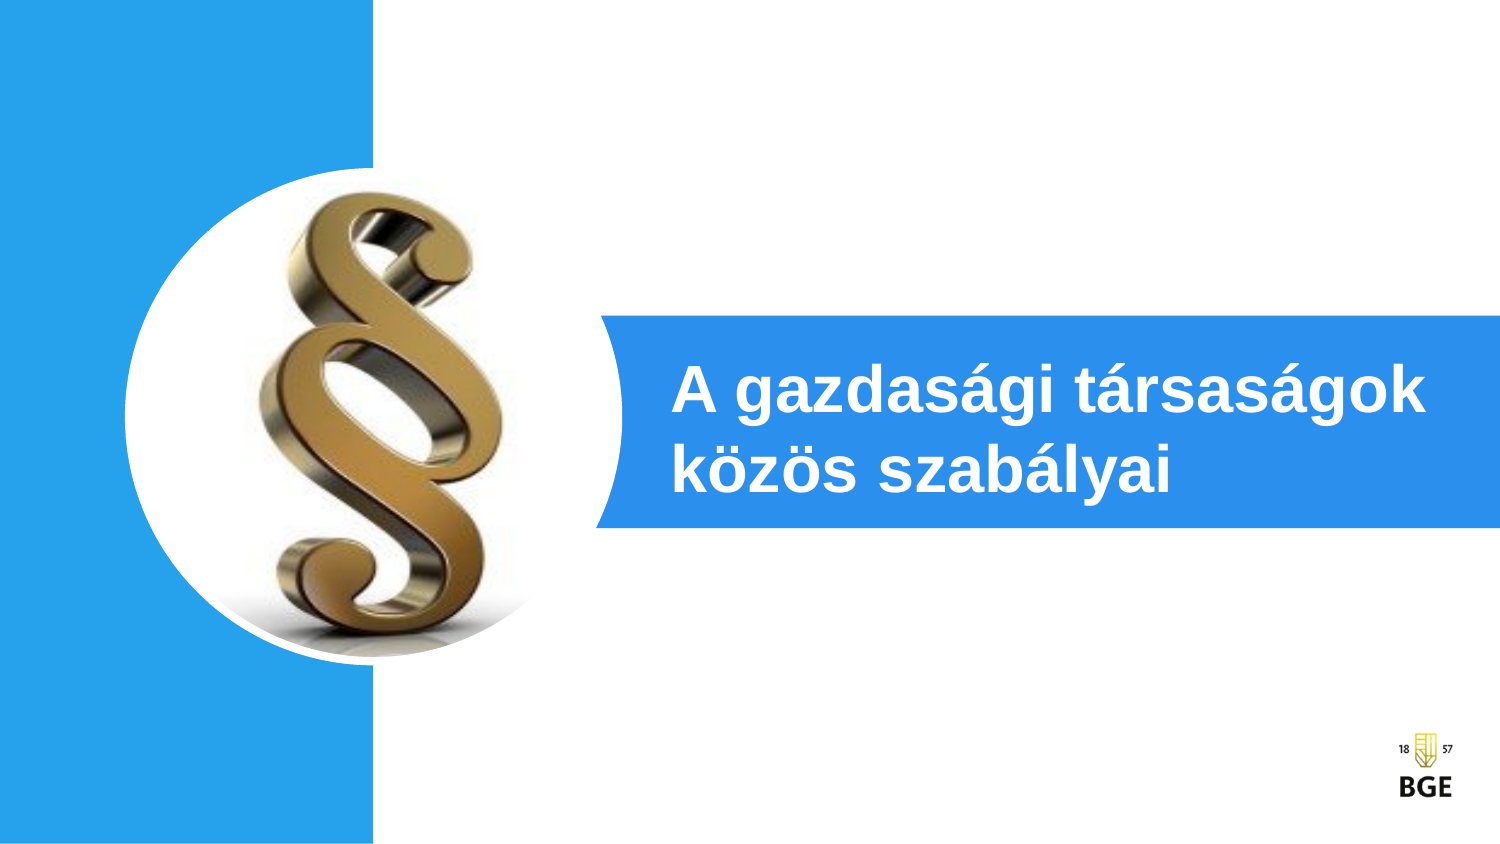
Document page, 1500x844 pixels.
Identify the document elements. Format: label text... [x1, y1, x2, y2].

list A gazdasági társaságok közös szabályai [655, 357, 1500, 493]
picture [128, 171, 619, 662]
picture [1388, 727, 1460, 803]
